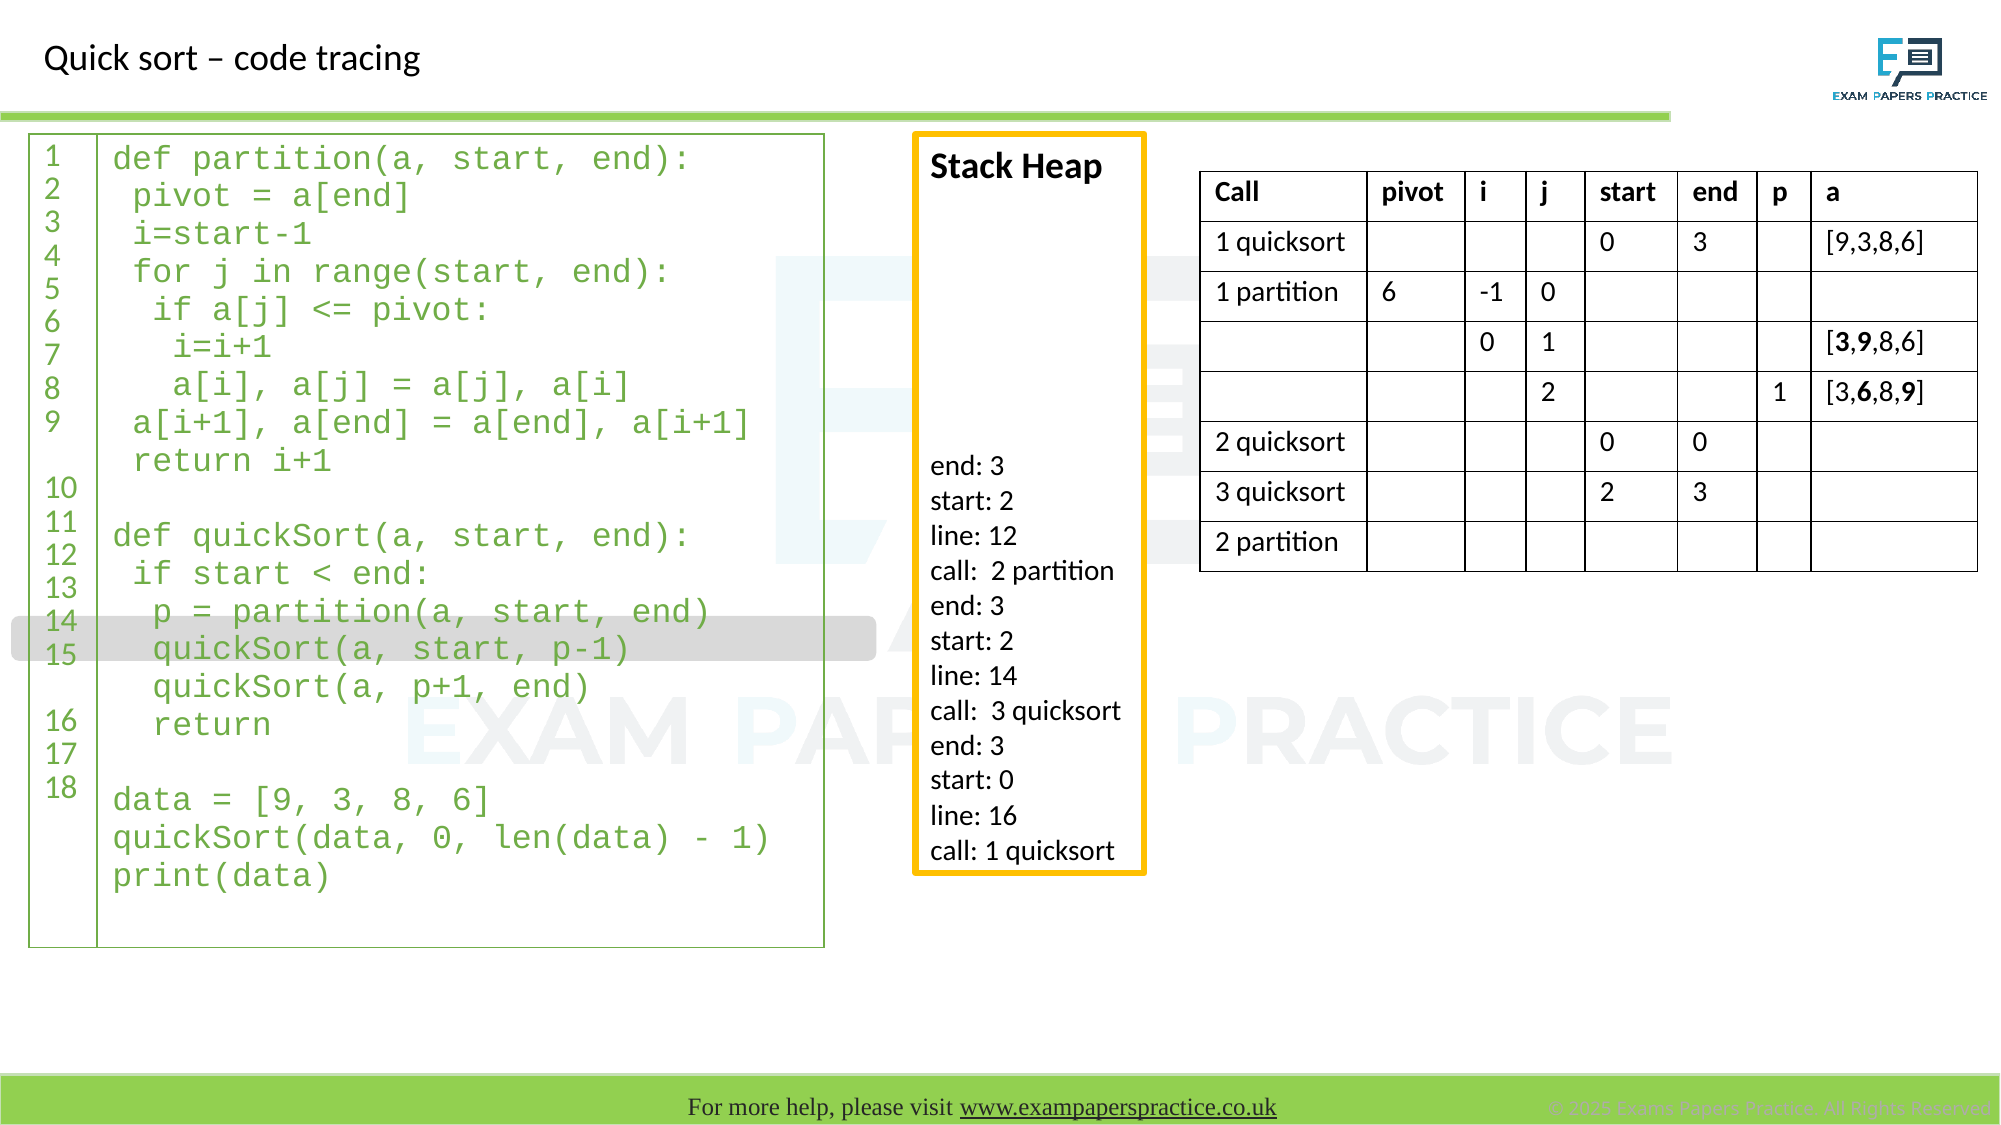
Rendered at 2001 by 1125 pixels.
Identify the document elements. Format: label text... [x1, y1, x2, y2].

table_header p [1758, 172, 1810, 221]
table_cell 0 [1466, 322, 1525, 371]
table_cell [1368, 422, 1464, 471]
table_header Call [1201, 172, 1366, 221]
table_cell [1527, 422, 1584, 471]
table_header def partition(a, start, end): pivot = a[end] i=start-1 for j in range(start, end): if a[j] <= pivot: i=i+1 a[i], a[j] = a[j], a[i] a[i+1], a[end] = a[end], a[i+1] return i+1 def quickSort(a, start, end): if start < end: p = partition(a, start, end) quickSort(a, start, p-1) quickSort(a, p+1, end) return data = [9, 3, 8, 6] quickSort(data, 0, len(data) - 1) print(data) [98, 135, 823, 947]
table_cell [1812, 422, 1977, 471]
table_cell [1812, 472, 1977, 521]
table_header a [1812, 172, 1977, 221]
table_header j [1527, 172, 1584, 221]
table_header end [1678, 172, 1756, 221]
table_cell [1758, 522, 1810, 571]
table_cell 2 [1527, 372, 1584, 421]
table_cell [1527, 522, 1584, 571]
text_box Quick sort – code tracing [28, 25, 1072, 86]
table_cell [1368, 372, 1464, 421]
text_box [11, 615, 28, 661]
table_cell [1368, 472, 1464, 521]
table_cell 1 quicksort [1201, 222, 1366, 271]
table_cell [1678, 272, 1756, 321]
table_cell [1201, 372, 1366, 421]
table_cell [1201, 322, 1366, 371]
table_cell [1466, 472, 1525, 521]
table_cell [1368, 322, 1464, 371]
table_cell 3 [1678, 472, 1756, 521]
table_cell [1368, 222, 1464, 271]
table_cell [1678, 372, 1756, 421]
table_cell [1758, 422, 1810, 471]
table_cell [1812, 272, 1977, 321]
text_box Stack Heap end: 3 start: 2 line: 12 call: 2 partition end: 3 start: 2 line: 14 call: 3 quicksort end: 3 start: 0 line: 16 call: 1 quicksort [915, 133, 1145, 874]
table_cell 6 [1368, 272, 1464, 321]
table_cell [1812, 522, 1977, 571]
table_header start [1586, 172, 1677, 221]
table_cell [1678, 322, 1756, 371]
table_cell 3 [1678, 222, 1756, 271]
table_cell [1586, 322, 1677, 371]
table_cell [1758, 472, 1810, 521]
text_box [825, 615, 877, 661]
table_cell [1586, 522, 1677, 571]
table_header 1 2 3 4 5 6 7 8 9 10 11 12 13 14 15 16 17 18 [30, 135, 96, 947]
table_cell [1527, 472, 1584, 521]
table_cell 0 [1586, 222, 1677, 271]
table_cell [1586, 372, 1677, 421]
table_cell [1466, 522, 1525, 571]
table_cell [1758, 322, 1810, 371]
table_cell [1586, 272, 1677, 321]
table_cell [9,3,8,6] [1812, 222, 1977, 271]
table_header pivot [1368, 172, 1464, 221]
table_cell 2 quicksort [1201, 422, 1366, 471]
table_cell [1758, 272, 1810, 321]
table_cell [1466, 372, 1525, 421]
table_cell [1466, 222, 1525, 271]
table_cell [1466, 422, 1525, 471]
table_cell [3,6,8,9] [1812, 372, 1977, 421]
table_cell -1 [1466, 272, 1525, 321]
table_cell [1678, 522, 1756, 571]
table_cell [1368, 522, 1464, 571]
table_cell 0 [1678, 422, 1756, 471]
table_header i [1466, 172, 1525, 221]
table_cell 1 partition [1201, 272, 1366, 321]
table_cell 2 [1586, 472, 1677, 521]
table_cell 0 [1527, 272, 1584, 321]
table_cell 3 quicksort [1201, 472, 1366, 521]
table_cell 0 [1586, 422, 1677, 471]
table_cell 1 [1527, 322, 1584, 371]
table_cell [3,9,8,6] [1812, 322, 1977, 371]
table_cell [1527, 222, 1584, 271]
table_cell [1758, 222, 1810, 271]
table_cell 2 partition [1201, 522, 1366, 571]
table_cell 1 [1758, 372, 1810, 421]
